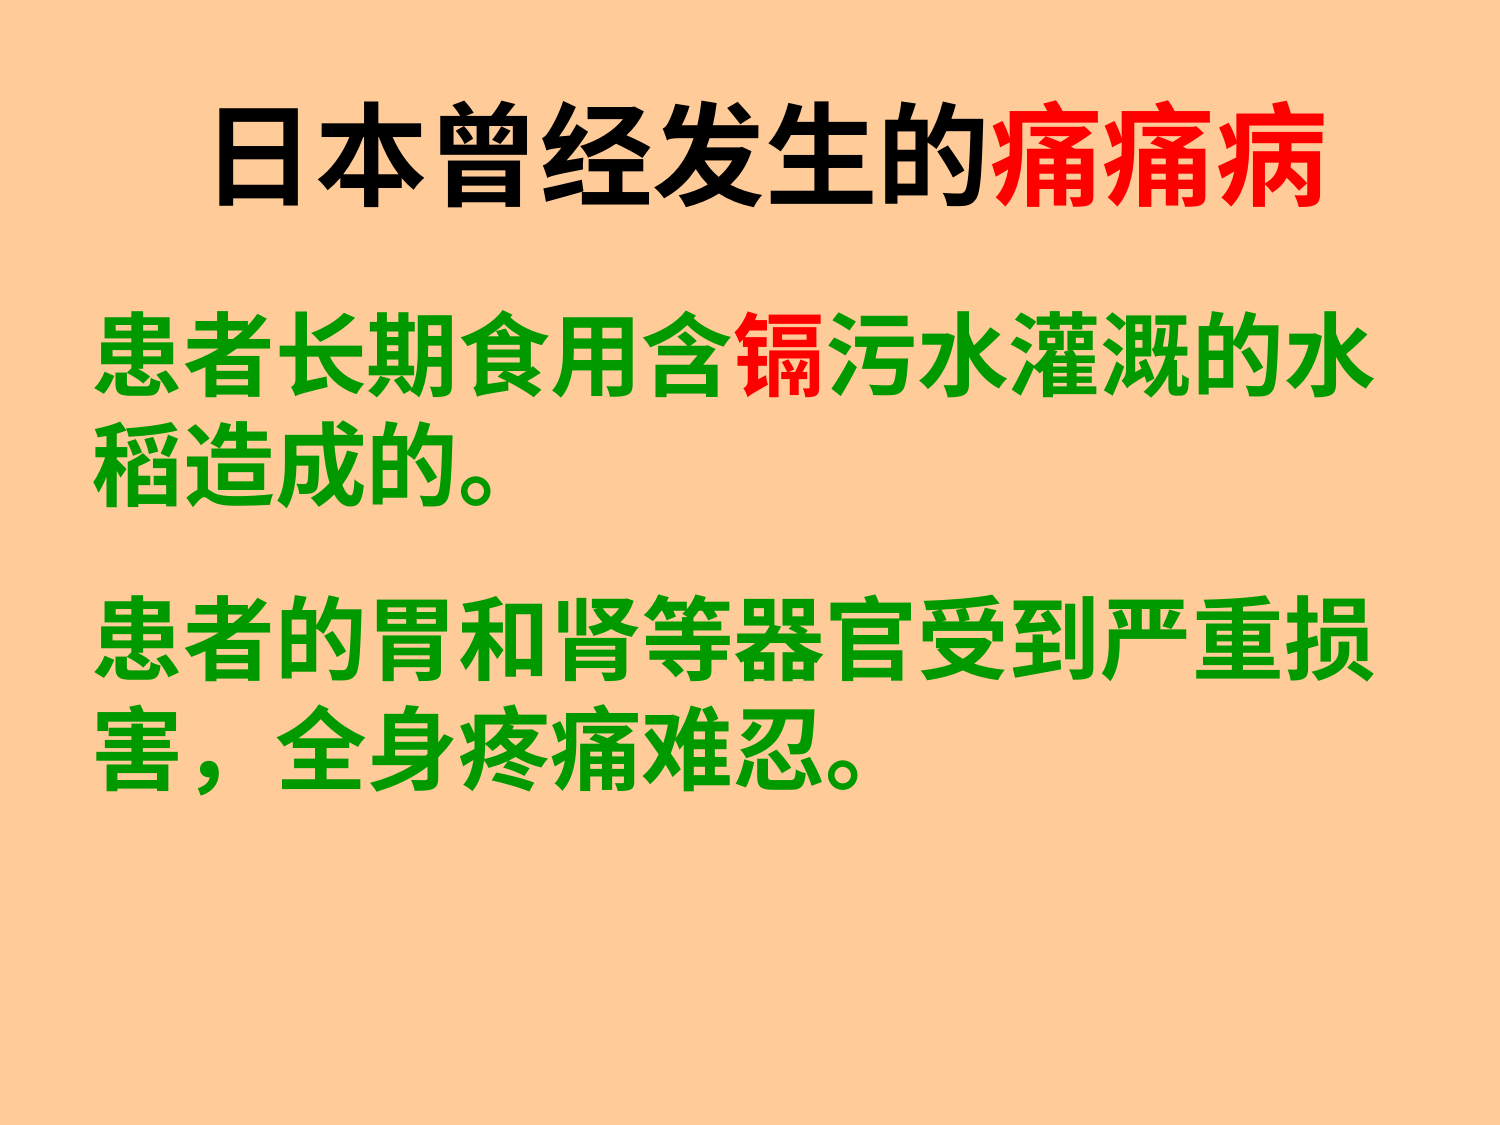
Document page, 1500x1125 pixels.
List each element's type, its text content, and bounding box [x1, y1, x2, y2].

text_box 患者长期食用含镉污水灌溉的水稻造成的。 [76, 290, 1400, 526]
text_box 患者的胃和肾等器官受到严重损害，全身疼痛难忍。 [76, 574, 1400, 809]
text_box 日本曾经发生的痛痛病 [135, 78, 1365, 229]
